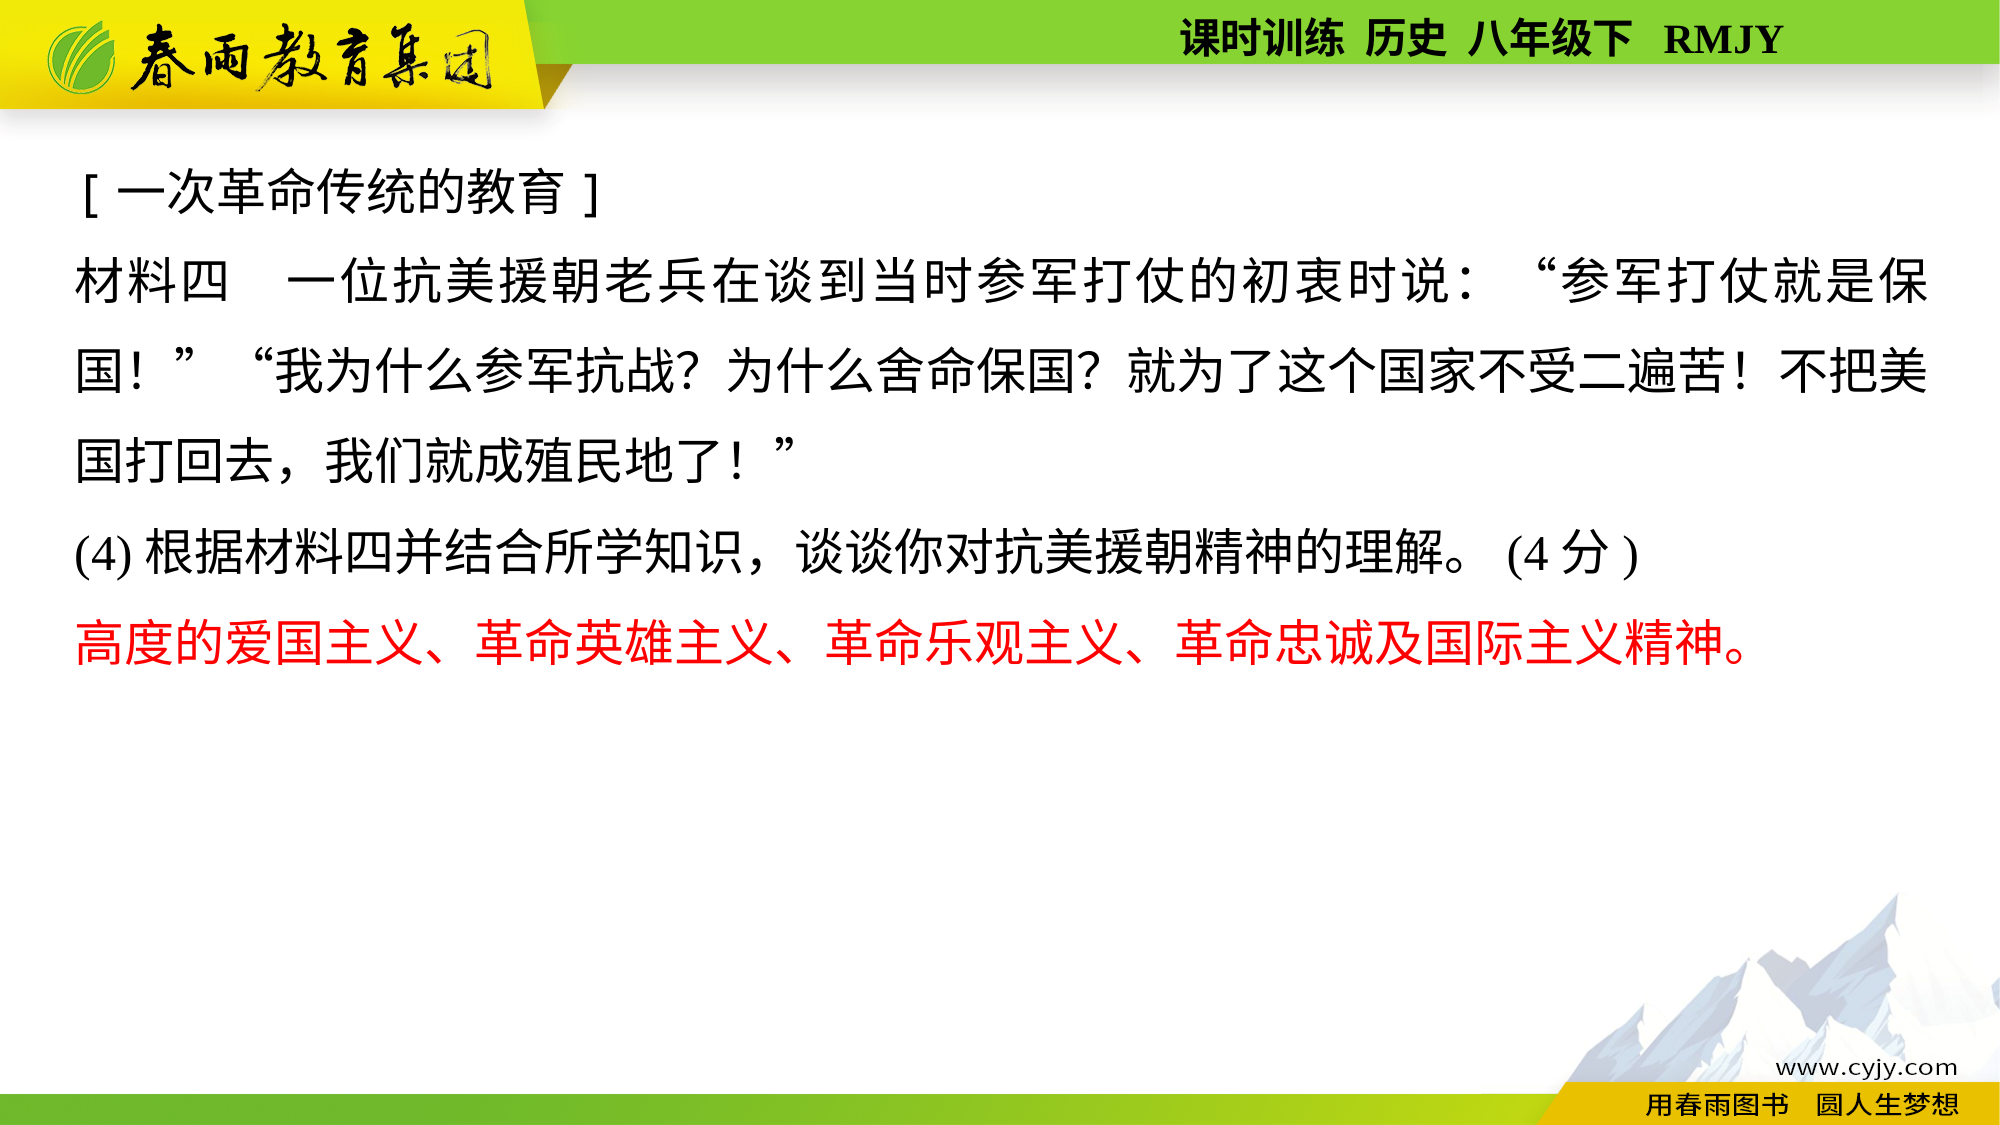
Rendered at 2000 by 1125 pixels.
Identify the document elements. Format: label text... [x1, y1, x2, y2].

picture [0, 0, 2000, 1125]
list [一次革命传统的教育] 材料四 一位抗美援朝老兵在谈到当时参军打仗的初衷时说：“参军打仗就是保国！”“我为什么参军抗战？为什么舍命保国？就为了这个国家不受二遍苦！不把美国打回去，我们就成殖民地了！” (4)根据材料四并结合所学知识，谈谈你对抗美援朝精神的理解。(4分) [59, 122, 1944, 574]
text_box 高度的爱国主义、革命英雄主义、革命乐观主义、革命忠诚及国际主义精神。 [59, 574, 1944, 680]
